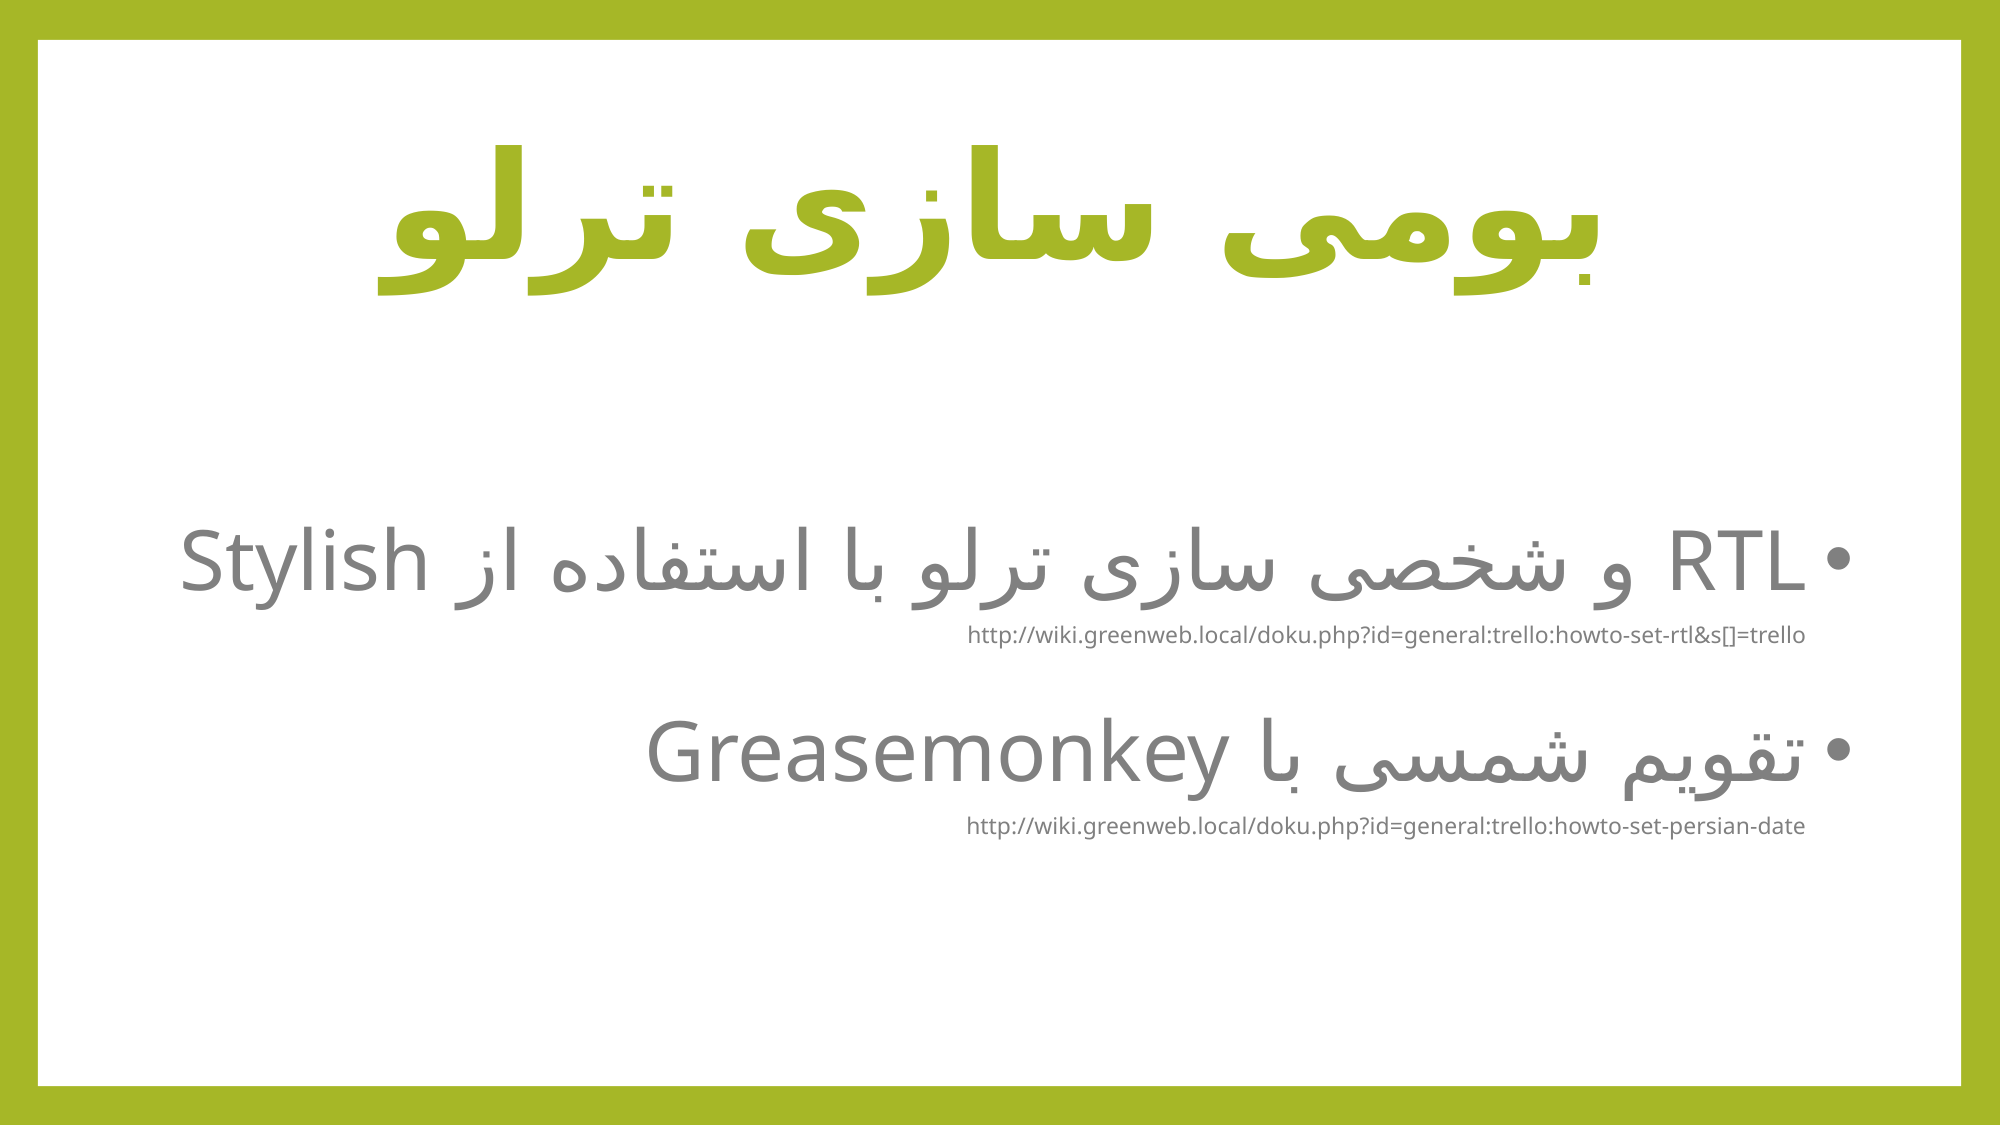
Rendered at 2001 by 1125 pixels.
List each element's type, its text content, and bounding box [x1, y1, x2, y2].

text_box RTL و شخصی سازی ترلو با استفاده از Stylish http://wiki.greenweb.local/doku.php?id=general:trello:howto-set-rtl&s[]=trello تقویم شمسی با Greasemonkey http://wiki.greenweb.local/doku.php?id=general:trello:howto-set-persian-date [38, 449, 1869, 847]
title بومی سازی ترلو [187, 99, 1808, 323]
